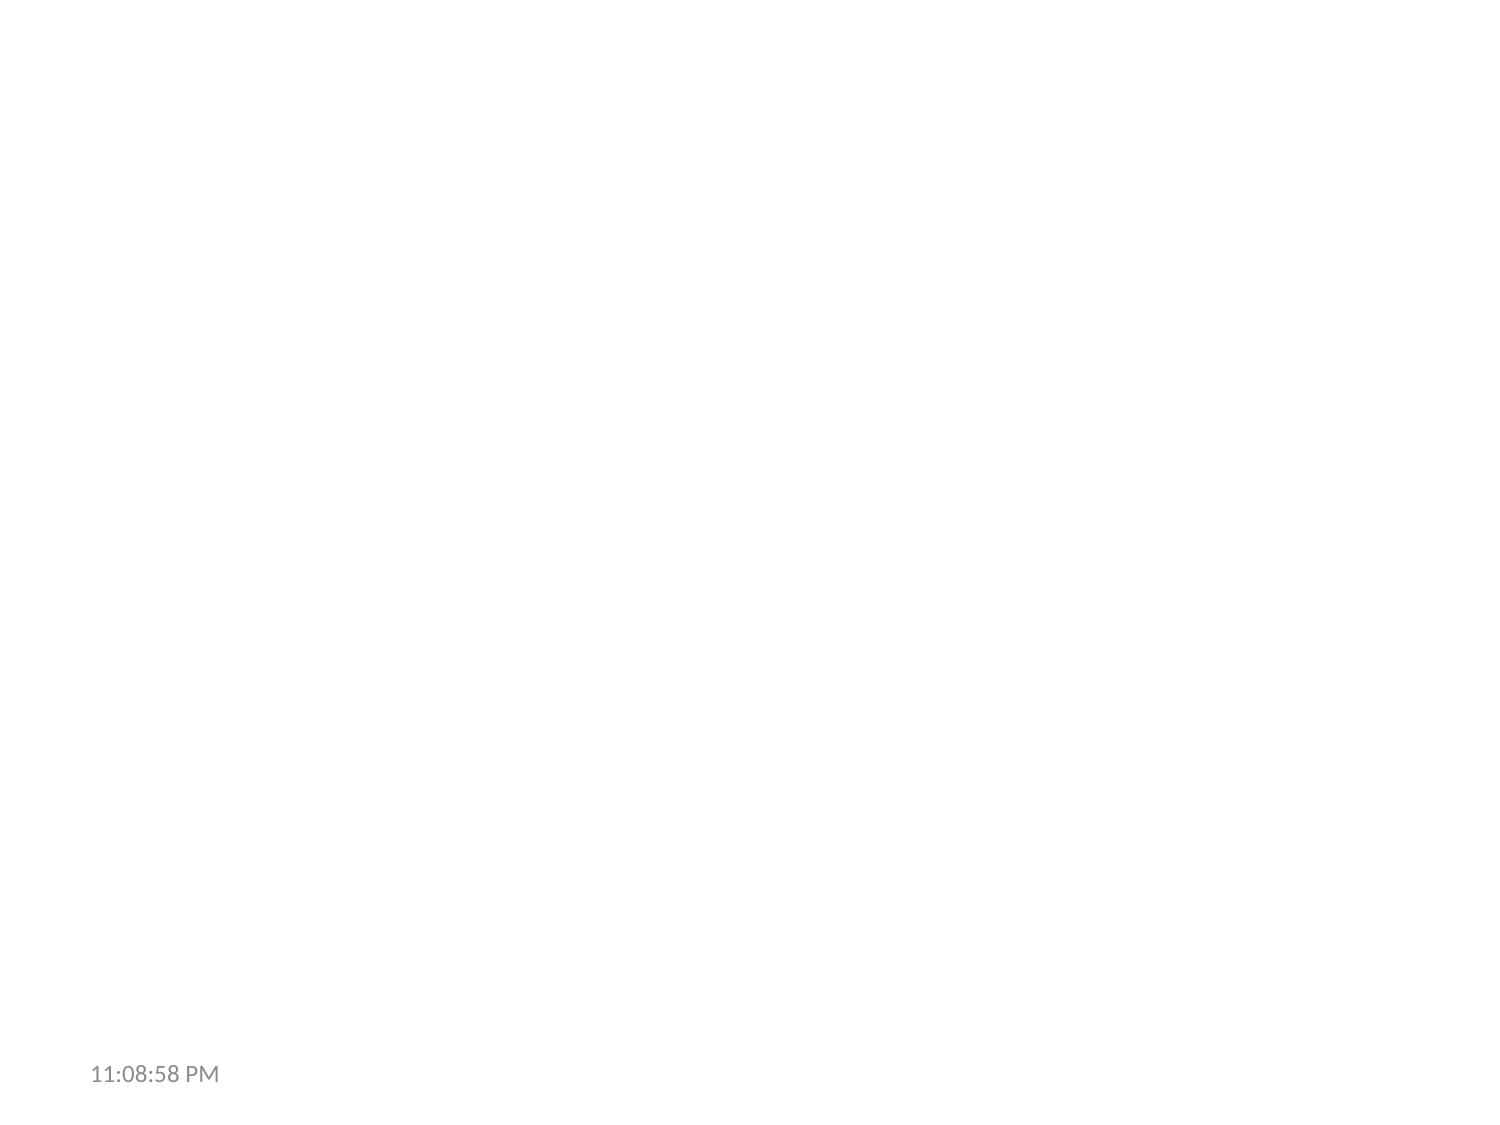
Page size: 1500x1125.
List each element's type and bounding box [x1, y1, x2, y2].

slide_number [75, 1042, 425, 1103]
